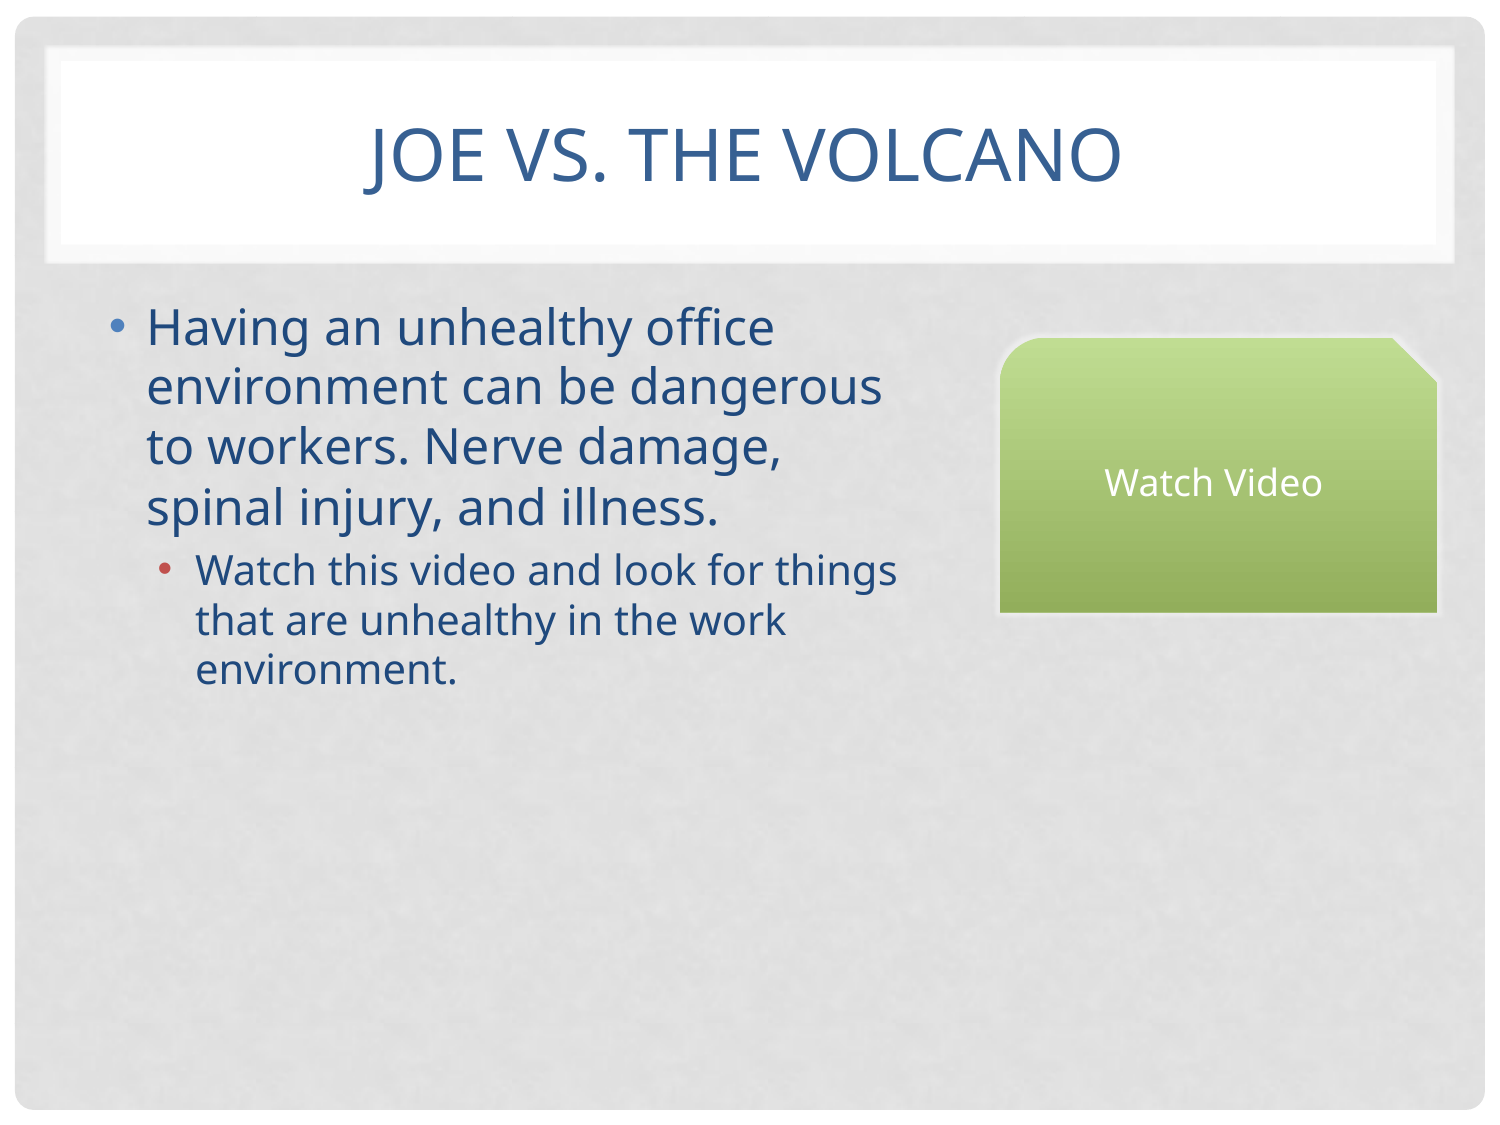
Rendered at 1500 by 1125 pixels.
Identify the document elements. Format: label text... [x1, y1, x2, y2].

text_box Watch Video [999, 337, 1438, 613]
list Having an unhealthy office environment can be dangerous to workers. Nerve damage, spinal injury, and illness. Watch this video and look for things that are unhealthy in the work environment. [75, 287, 950, 1025]
title Joe Vs. The Volcano [69, 66, 1425, 238]
